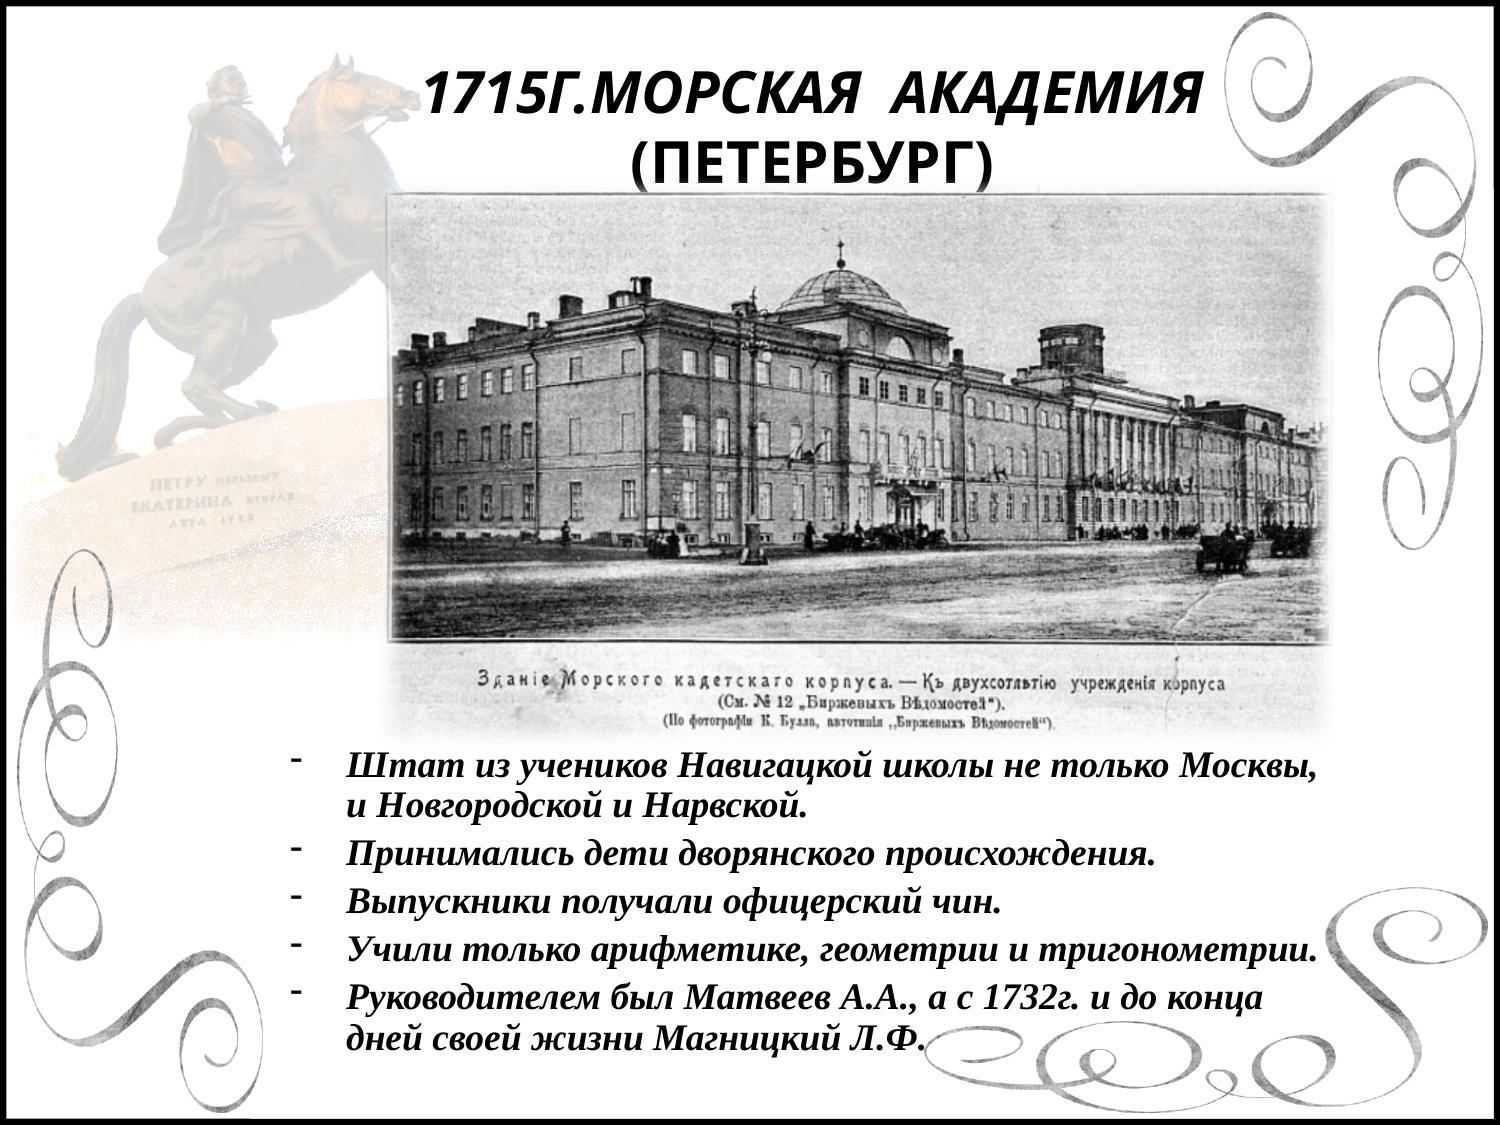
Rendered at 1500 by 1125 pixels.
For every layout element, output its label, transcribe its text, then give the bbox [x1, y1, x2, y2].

picture [0, 0, 1483, 1113]
picture [924, 887, 1488, 1113]
list Штат из учеников Навигацкой школы не только Москвы, и Новгородской и Нарвской. Принимались дети дворянского происхождения. Выпускники получали офицерский чин. Учили только арифметике, геометрии и тригонометрии. Руководителем был Матвеев А.А., а с 1732г. и до конца дней своей жизни Магницкий Л.Ф. [274, 737, 1363, 1093]
title 1715г.Морская академия (Петербург) [537, 0, 1326, 173]
